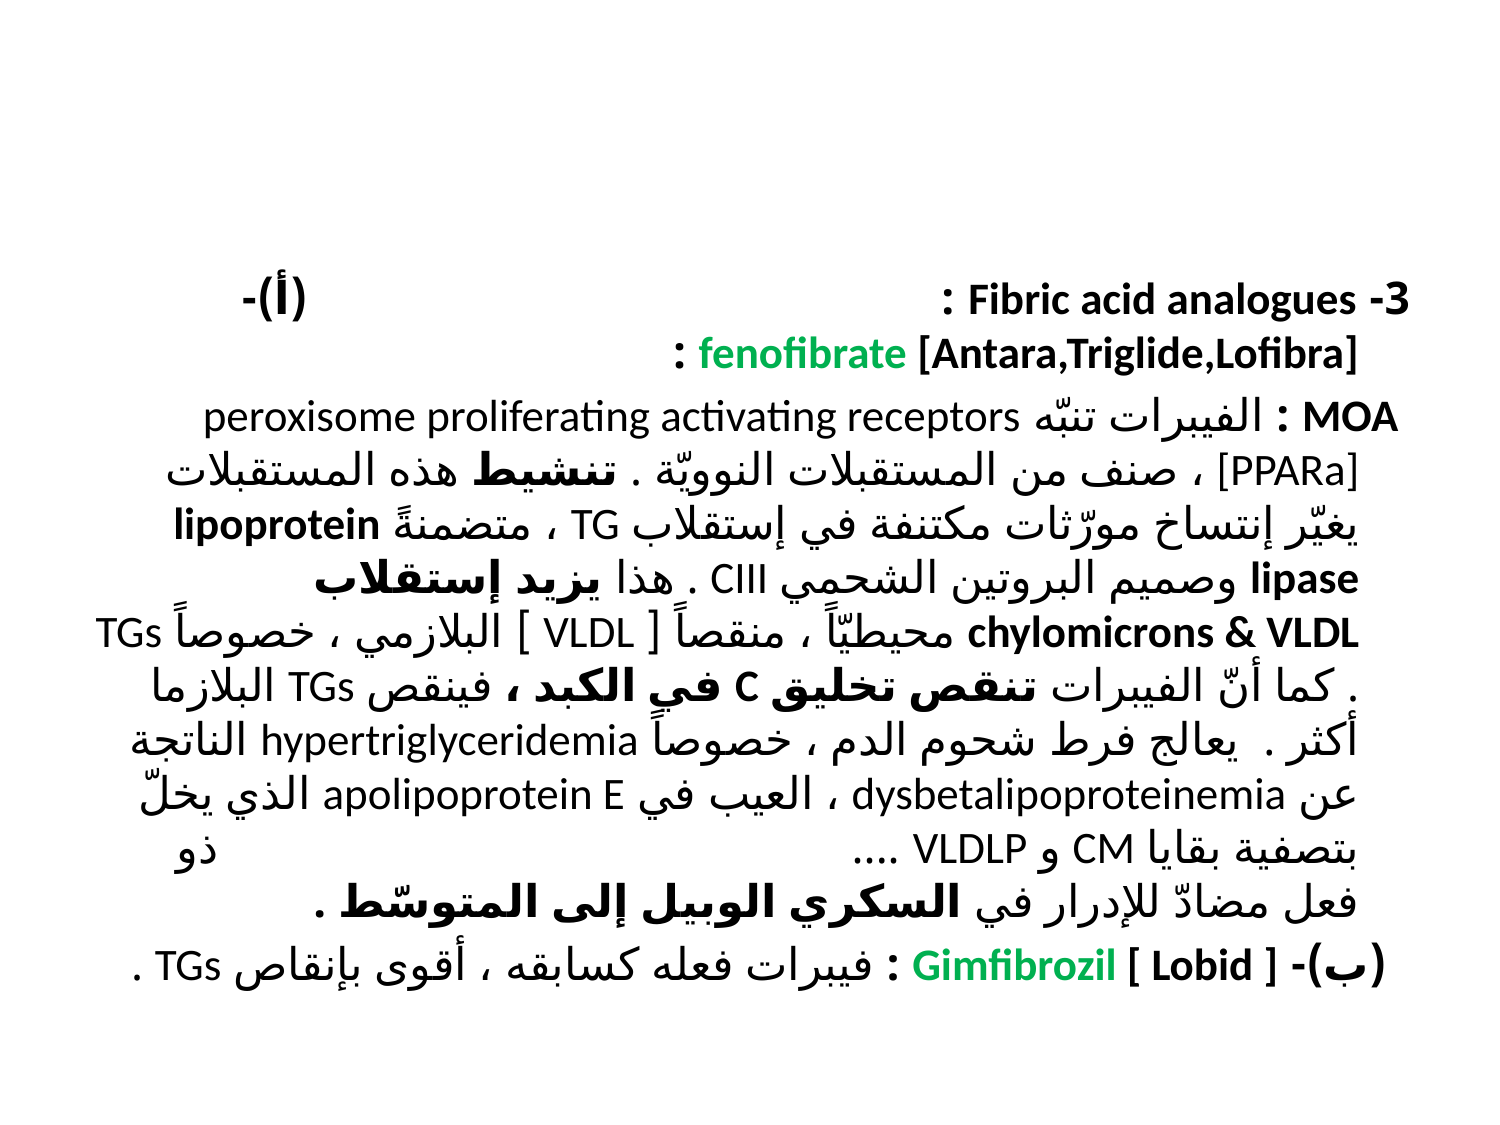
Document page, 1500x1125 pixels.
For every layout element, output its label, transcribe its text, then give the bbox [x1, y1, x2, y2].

list 3- Fibric acid analogues : (أ)- fenofibrate [Antara,Triglide,Lofibra] : MOA : الفيبرات تنبّه peroxisome proliferating activating receptors [PPARa] ، صنف من المستقبلات النوويّة . تنشيط هذه المستقبلات يغيّر إنتساخ مورّثات مكتنفة في إستقلاب TG ، متضمنةً lipoprotein lipase وصميم البروتين الشحمي CIII . هذا يزيد إستقلاب chylomicrons & VLDL محيطيّاً ، منقصاً [ VLDL ] البلازمي ، خصوصاً TGs . كما أنّ الفيبرات تنقص تخليق C في الكبد ، فينقص TGs البلازما أكثر . يعالج فرط شحوم الدم ، خصوصاً hypertriglyceridemia الناتجة عن dysbetalipoproteinemia ، العيب في apolipoprotein E الذي يخلّ بتصفية بقايا CM و VLDLP .... ذو فعل مضادّ للإدرار في السكري الوبيل إلى المتوسّط . (ب)- Gimfibrozil [ Lobid ] : فيبرات فعله كسابقه ، أقوى بإنقاص TGs . [75, 262, 1425, 1005]
